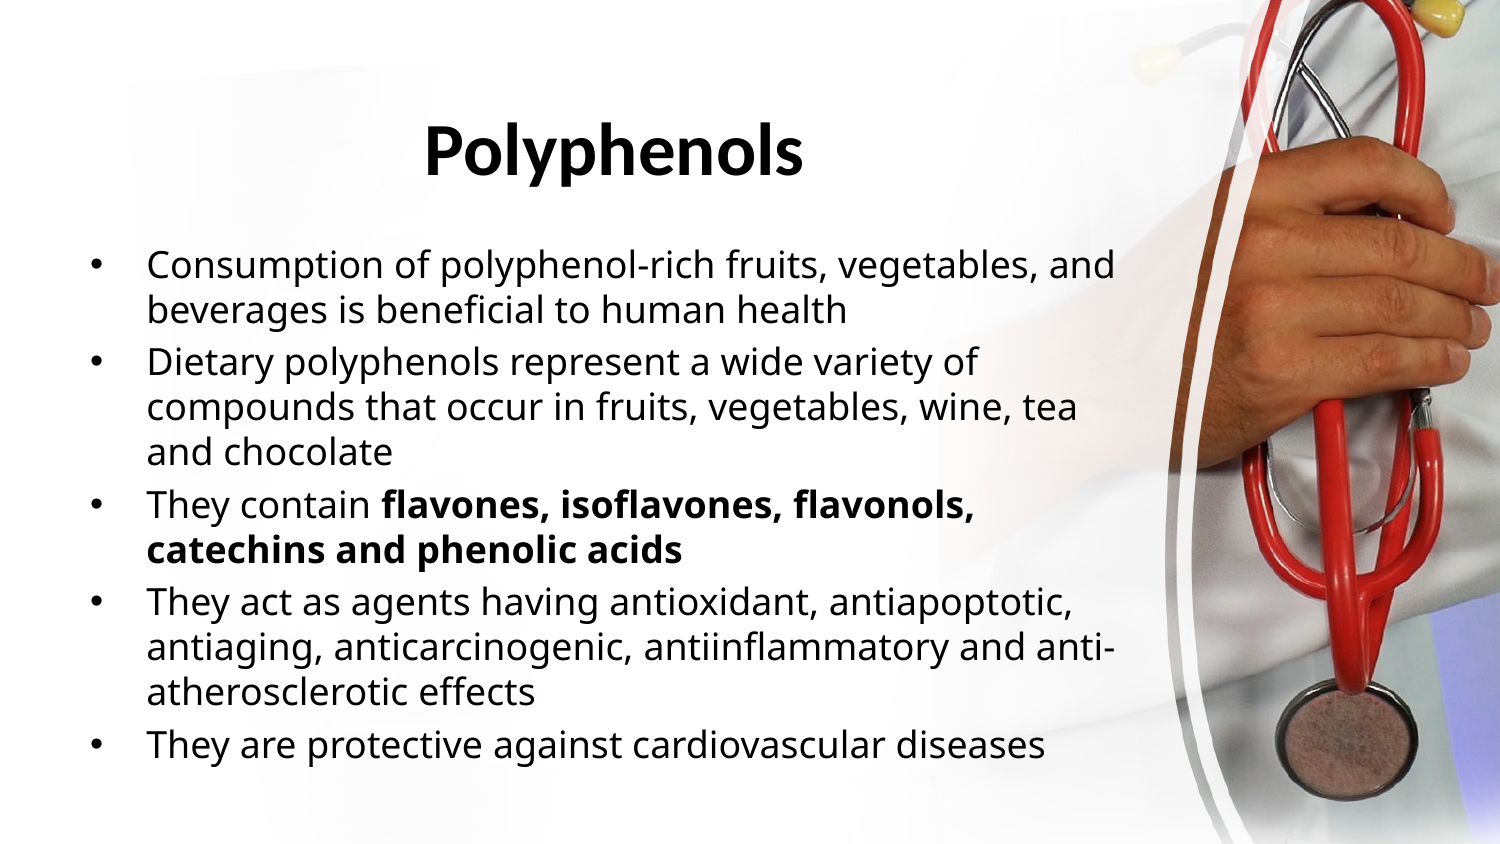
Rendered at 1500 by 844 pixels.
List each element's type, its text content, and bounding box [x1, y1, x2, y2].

title Polyphenols [75, 82, 1155, 208]
picture [0, 0, 1500, 844]
list Consumption of polyphenol-rich fruits, vegetables, and beverages is beneficial to human health Dietary polyphenols represent a wide variety of compounds that occur in fruits, vegetables, wine, tea and chocolate They contain flavones, isoflavones, flavonols, catechins and phenolic acids They act as agents having antioxidant, antiapoptotic, antiaging, anticarcinogenic, antiinflammatory and anti-atherosclerotic effects They are protective against cardiovascular diseases [75, 233, 1153, 782]
